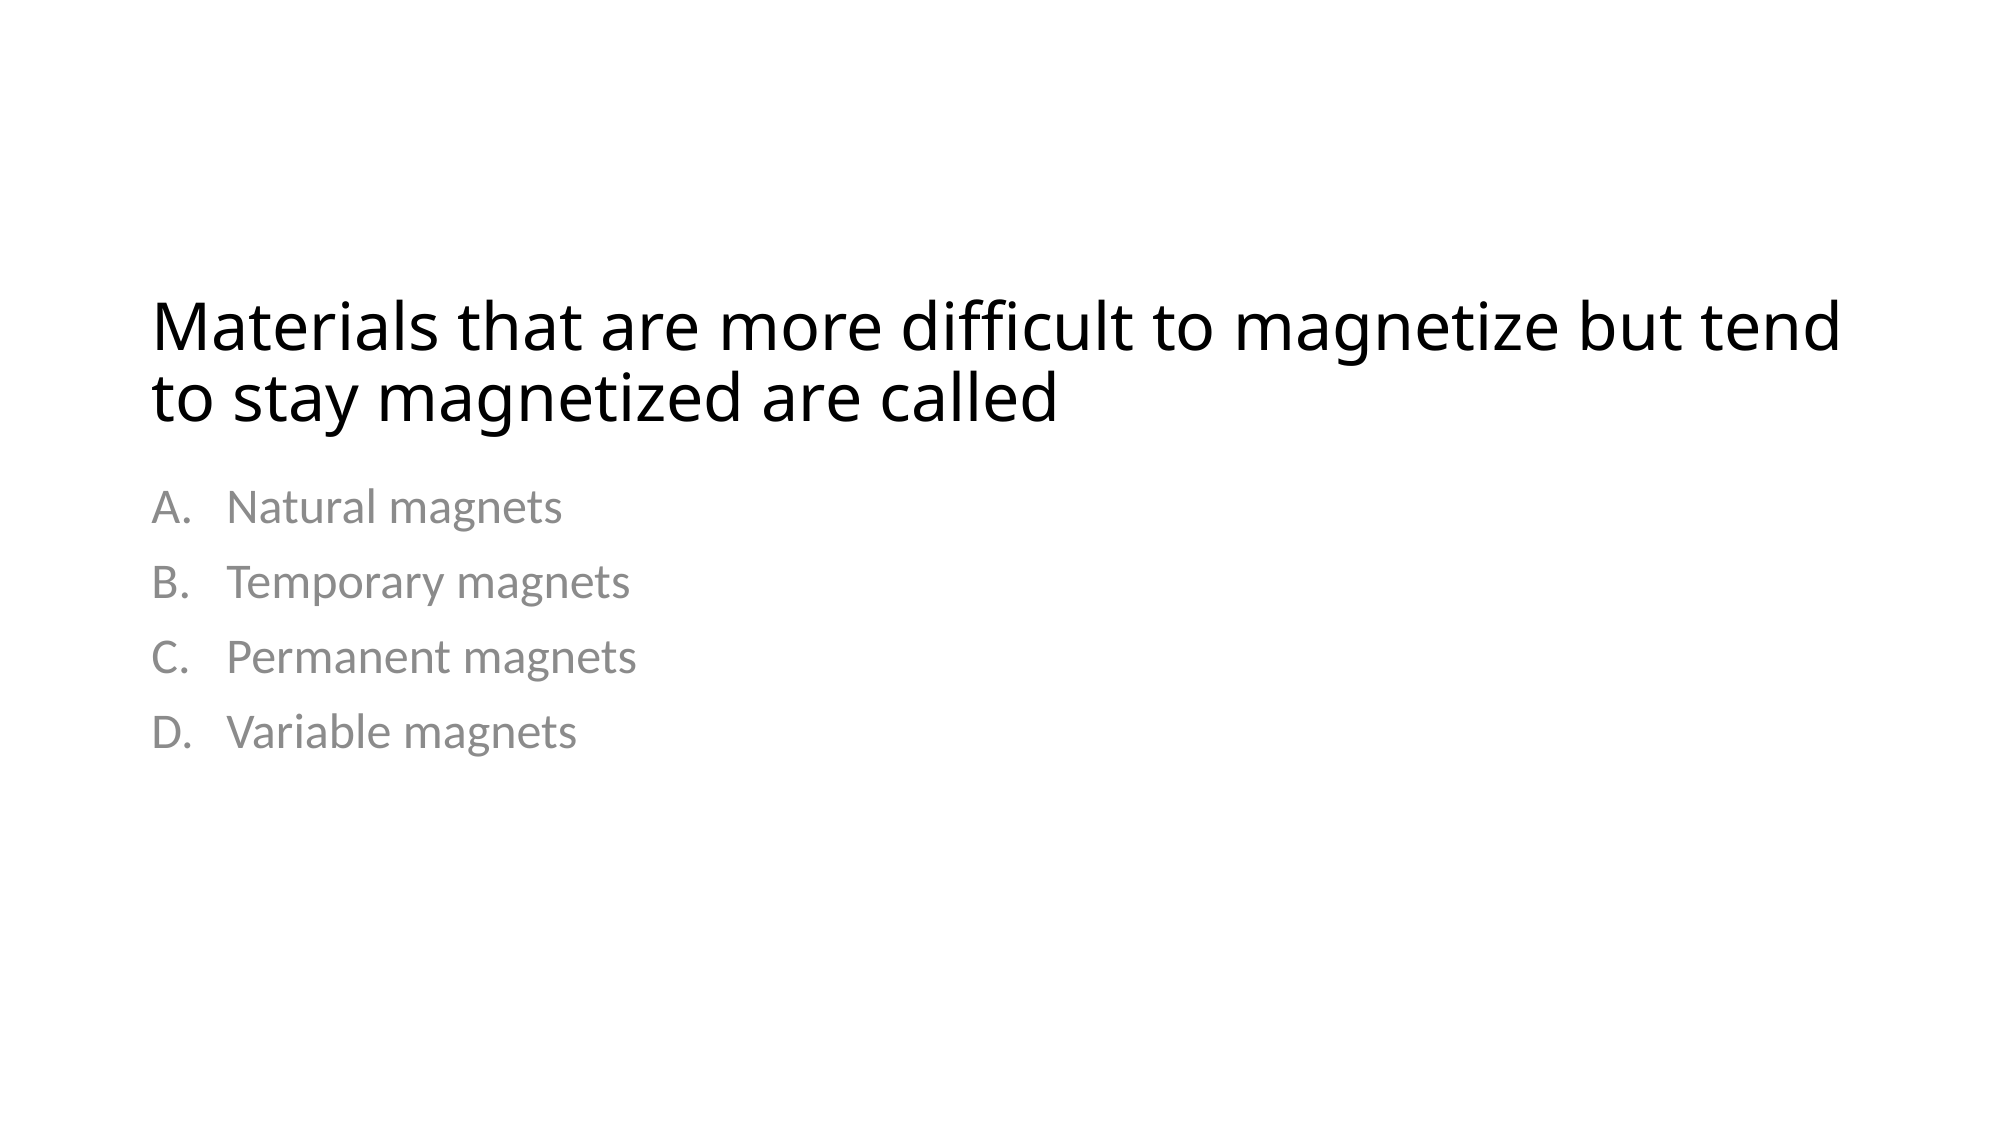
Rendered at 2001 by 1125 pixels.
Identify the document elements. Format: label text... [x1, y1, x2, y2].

title Materials that are more difficult to magnetize but tend to stay magnetized are called [136, 280, 1862, 444]
list Natural magnets Temporary magnets Permanent magnets Variable magnets [136, 473, 1862, 999]
